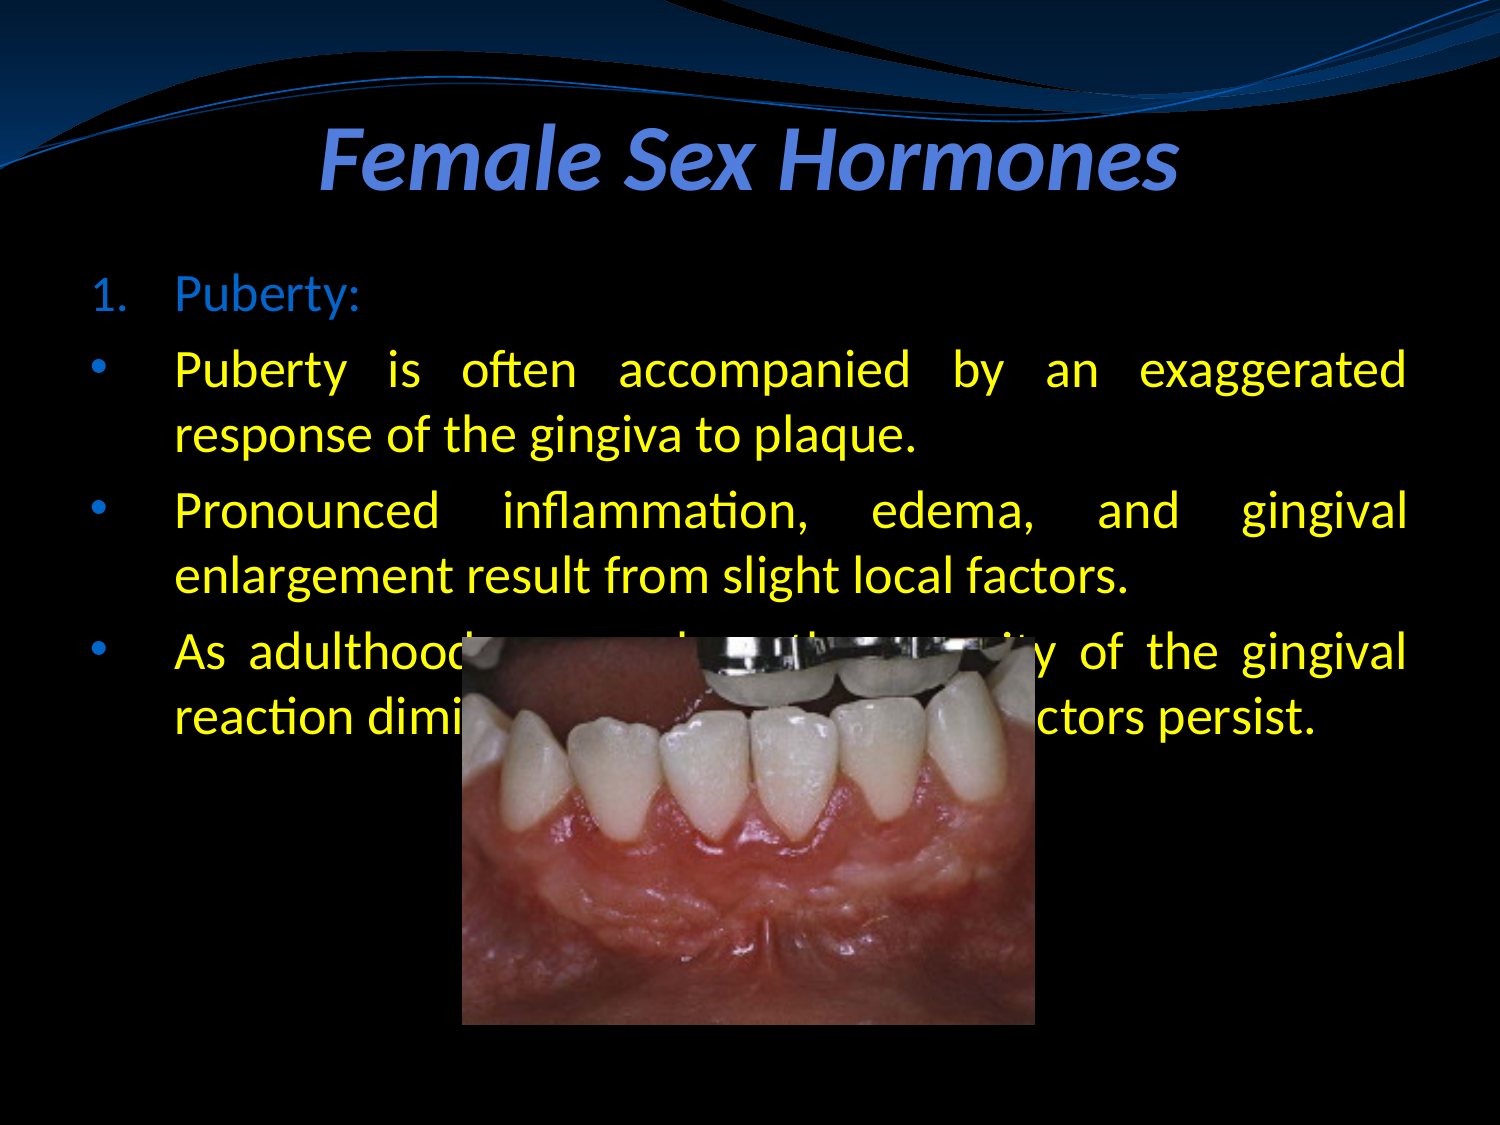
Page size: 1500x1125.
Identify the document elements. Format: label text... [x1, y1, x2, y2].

picture [462, 637, 1035, 1025]
title Female Sex Hormones [75, 87, 1425, 210]
list Puberty: Puberty is often accompanied by an exaggerated response of the gingiva to plaque. Pronounced inflammation, edema, and gingival enlargement result from slight local factors. As adulthood approaches, the severity of the gingival reaction diminishes, even when local factors persist. [75, 249, 1425, 1038]
